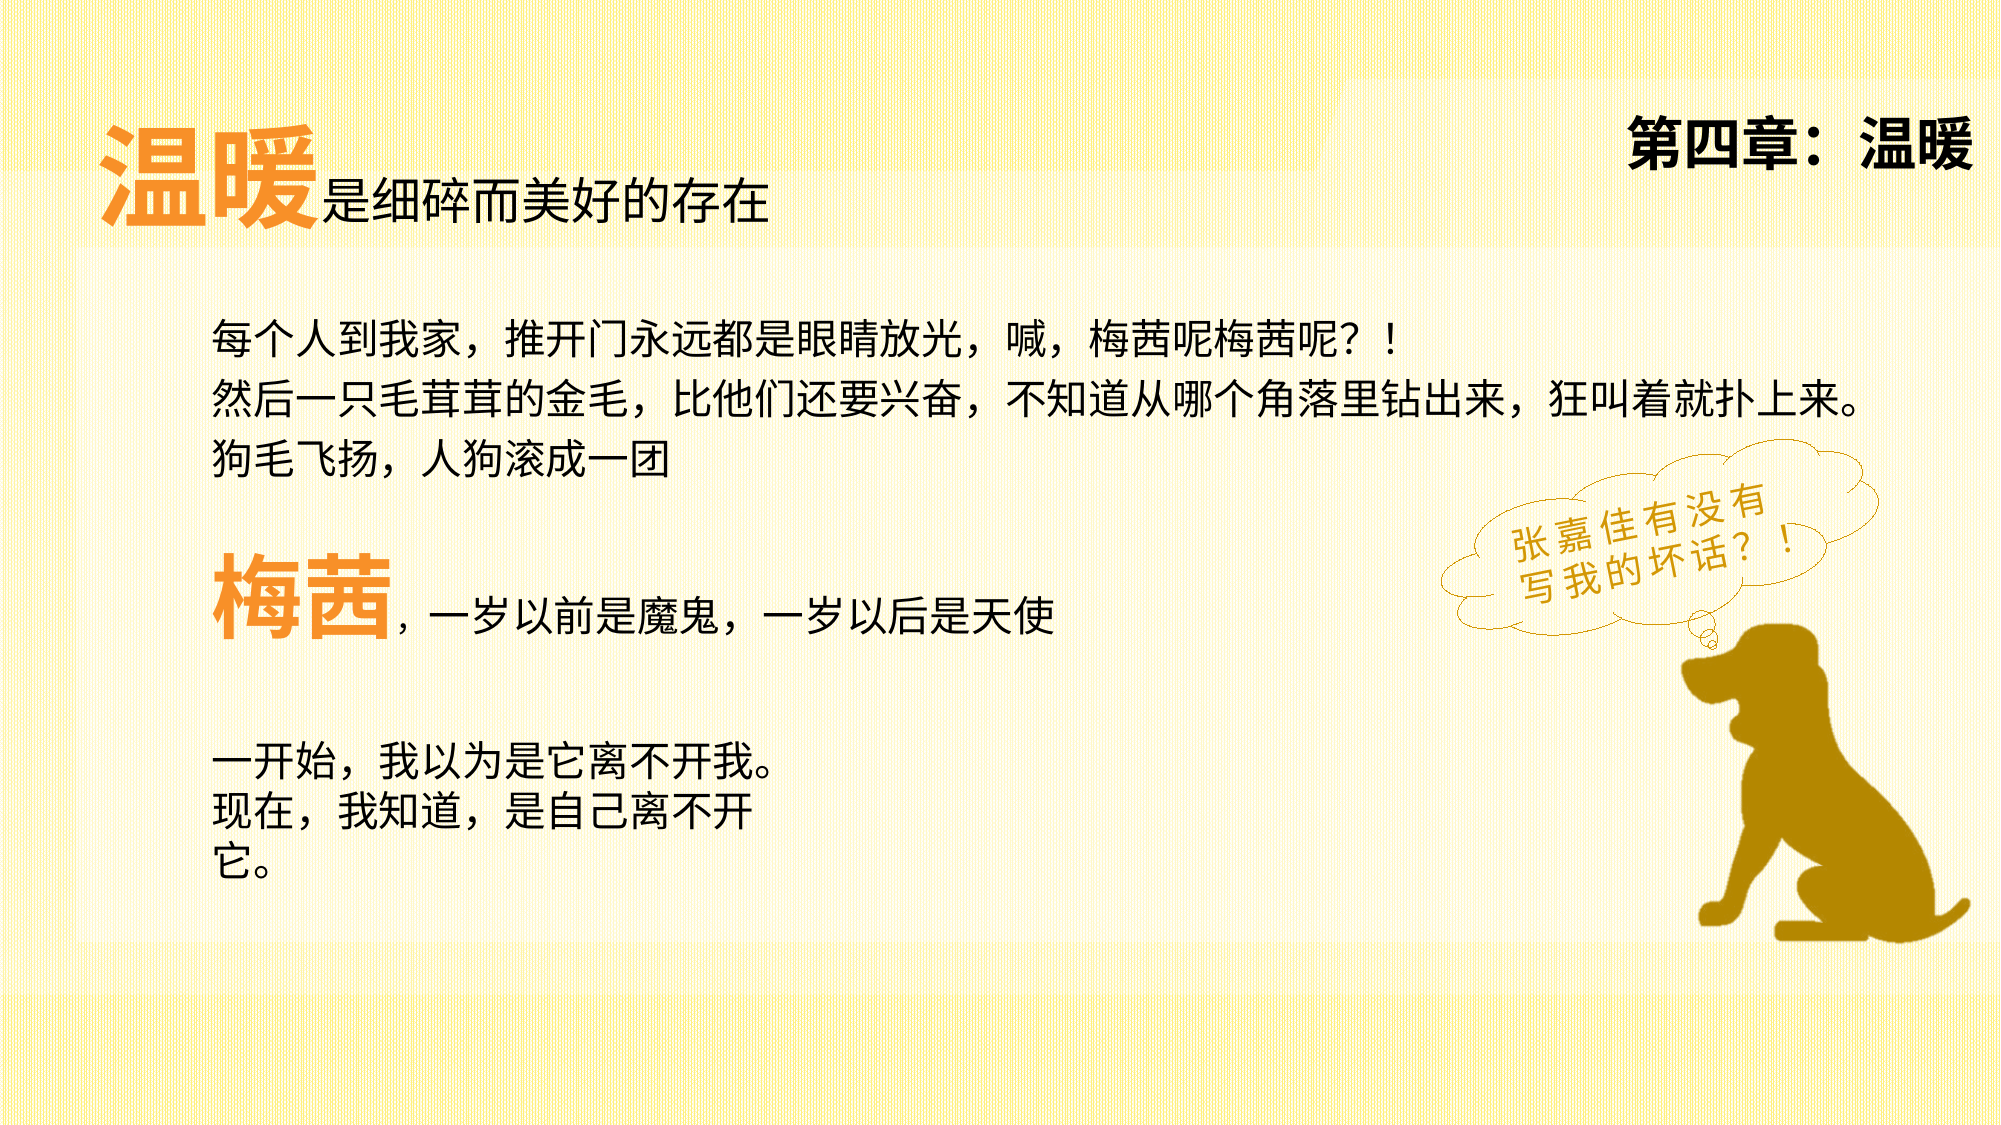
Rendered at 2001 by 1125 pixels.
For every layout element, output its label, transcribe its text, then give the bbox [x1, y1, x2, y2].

text_box 每个人到我家，推开门永远都是眼睛放光，喊，梅茜呢梅茜呢？！ 然后一只毛茸茸的金毛，比他们还要兴奋，不知道从哪个角落里钻出来，狂叫着就扑上来。 狗毛飞扬，人狗滚成一团 [197, 295, 1861, 491]
text_box 温暖是细碎而美好的存在 [81, 99, 803, 250]
text_box 张嘉佳有没有写我的坏话？！ [1441, 439, 1879, 636]
text_box 一开始，我以为是它离不开我。 现在，我知道，是自己离不开它。 [197, 727, 811, 892]
text_box 第四章：温暖 [1610, 99, 2000, 185]
picture [1626, 552, 2000, 998]
text_box 梅茜，一岁以前是魔鬼，一岁以后是天使 [196, 532, 1100, 657]
